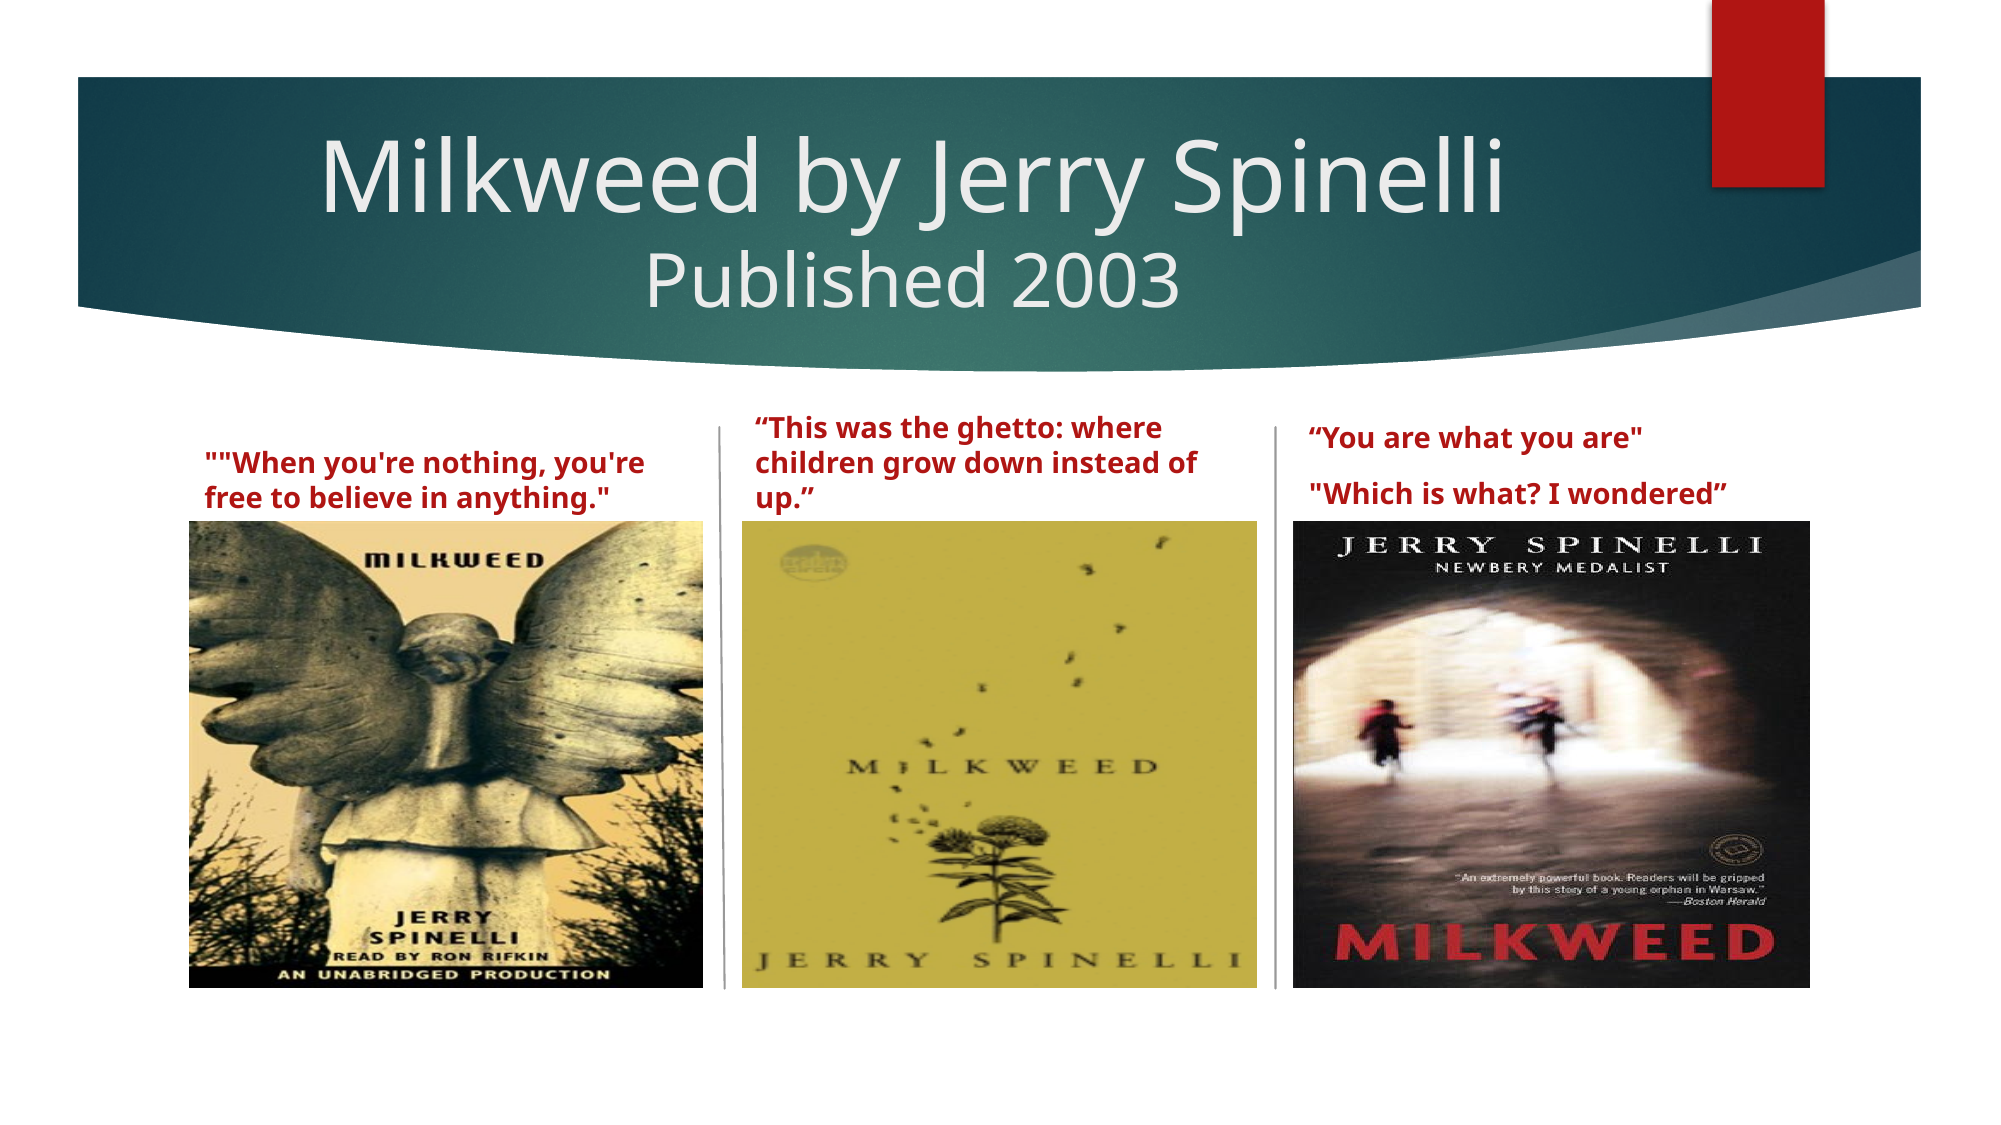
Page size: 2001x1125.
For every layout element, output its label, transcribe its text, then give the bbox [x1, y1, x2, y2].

list “You are what you are" "Which is what? I wondered” [1293, 405, 1810, 520]
picture [742, 521, 1257, 989]
picture [1293, 521, 1811, 989]
list ""When you're nothing, you're free to believe in anything." [189, 405, 705, 521]
title Milkweed by Jerry Spinelli Published 2003 [189, 159, 1638, 276]
picture [189, 521, 703, 989]
list “This was the ghetto: where children grow down instead of up.” [740, 405, 1257, 521]
